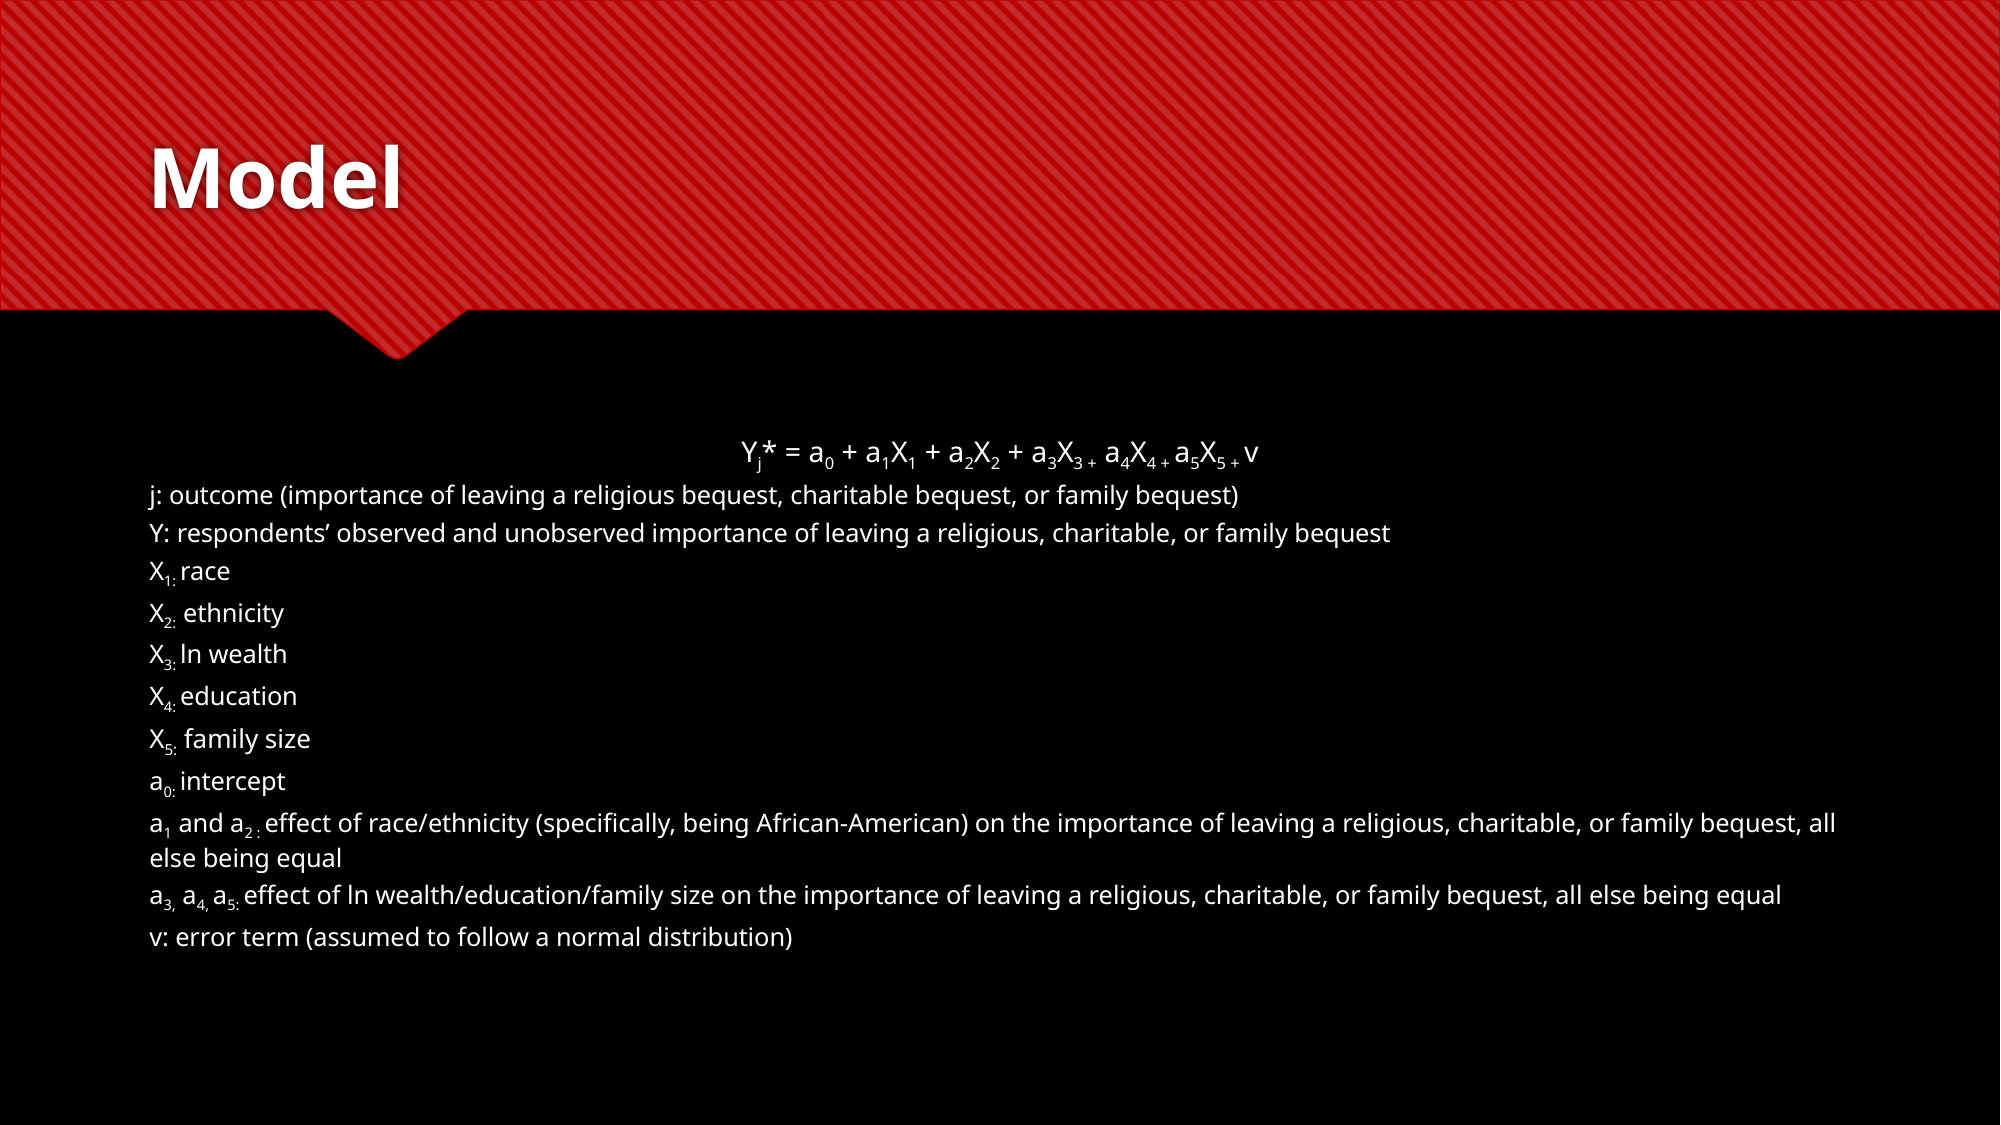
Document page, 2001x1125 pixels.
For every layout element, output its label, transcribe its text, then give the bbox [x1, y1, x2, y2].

title Model [132, 73, 1868, 233]
list Yj* = a0 + a1X1 + a2X2 + a3X3 + a4X4 + a5X5 + v j: outcome (importance of leaving a religious bequest, charitable bequest, or family bequest) Y: respondents’ observed and unobserved importance of leaving a religious, charitable, or family bequest X1: race X2: ethnicity X3: ln wealth X4: education X5: family size a0: intercept a1 and a2 : effect of race/ethnicity (specifically, being African-American) on the importance of leaving a religious, charitable, or family bequest, all else being equal a3, a4, a5: effect of ln wealth/education/family size on the importance of leaving a religious, charitable, or family bequest, all else being equal v: error term (assumed to follow a normal distribution) [134, 364, 1866, 962]
